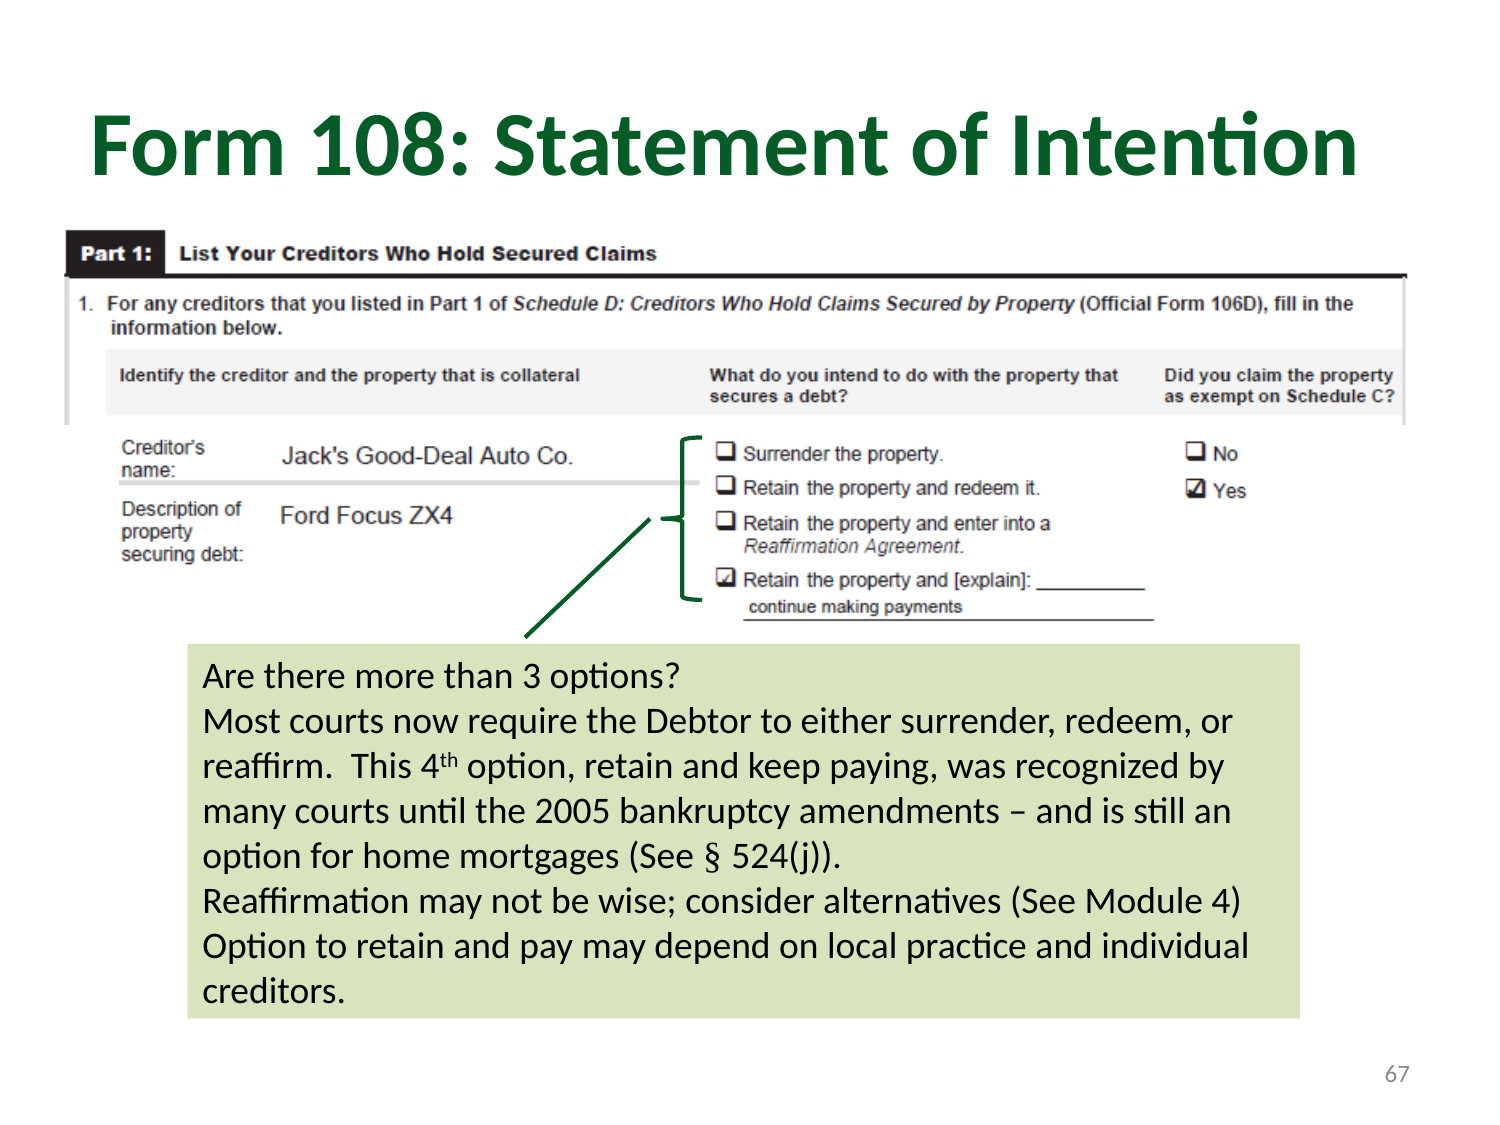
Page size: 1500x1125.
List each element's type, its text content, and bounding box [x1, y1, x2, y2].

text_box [524, 518, 651, 638]
picture [87, 424, 1318, 627]
text_box Are there more than 3 options? Most courts now require the Debtor to either surrender, redeem, or reaffirm. This 4th option, retain and keep paying, was recognized by many courts until the 2005 bankruptcy amendments – and is still an option for home mortgages (See § 524(j)). Reaffirmation may not be wise; consider alternatives (See Module 4) Option to retain and pay may depend on local practice and individual creditors. [187, 643, 1300, 1019]
title Form 108: Statement of Intention [75, 45, 1425, 233]
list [62, 224, 1417, 426]
slide_number 67 [1074, 1042, 1425, 1103]
